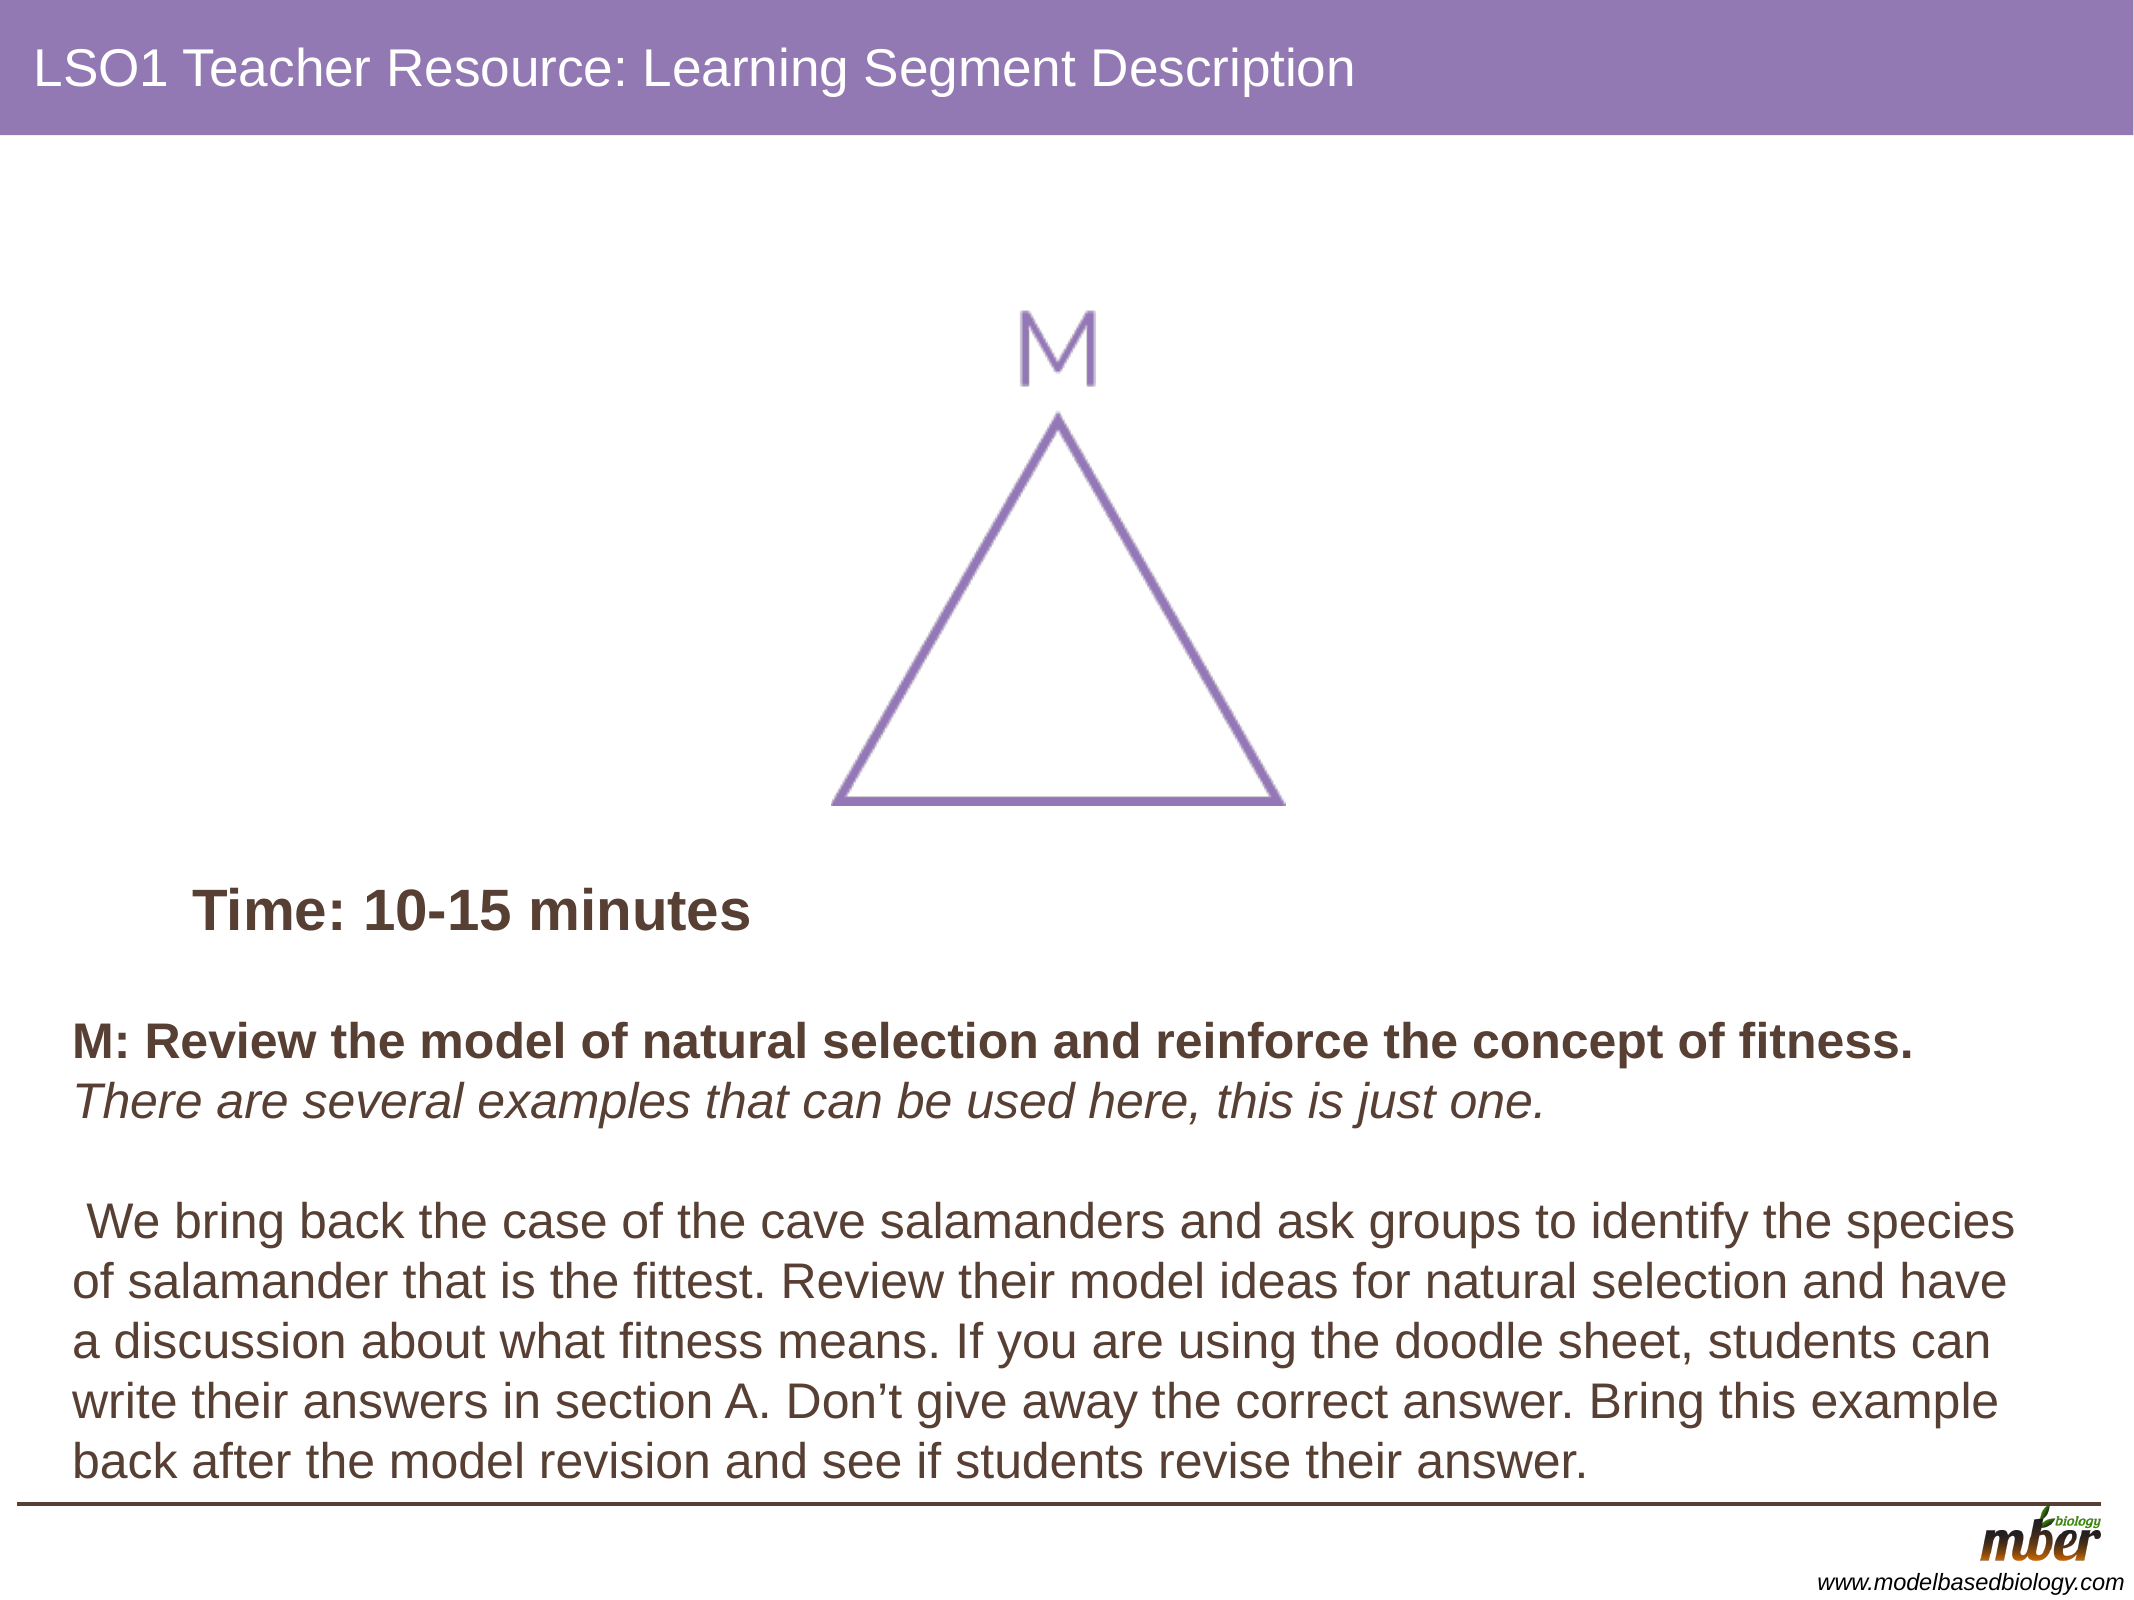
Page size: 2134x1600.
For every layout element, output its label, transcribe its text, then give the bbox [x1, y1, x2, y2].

text_box M: Review the model of natural selection and reinforce the concept of fitness. There are several examples that can be used here, this is just one. We bring back the case of the cave salamanders and ask groups to identify the species of salamander that is the fittest. Review their model ideas for natural selection and have a discussion about what fitness means. If you are using the doodle sheet, students can write their answers in section A. Don’t give away the correct answer. Bring this example back after the model revision and see if students revise their answer. [63, 1000, 2054, 1597]
title LSO1 Teacher Resource: Learning Segment Description [24, 24, 1743, 107]
text_box Time: 10-15 minutes [155, 863, 790, 950]
picture [831, 297, 1287, 806]
picture [2054, 1504, 2101, 1561]
